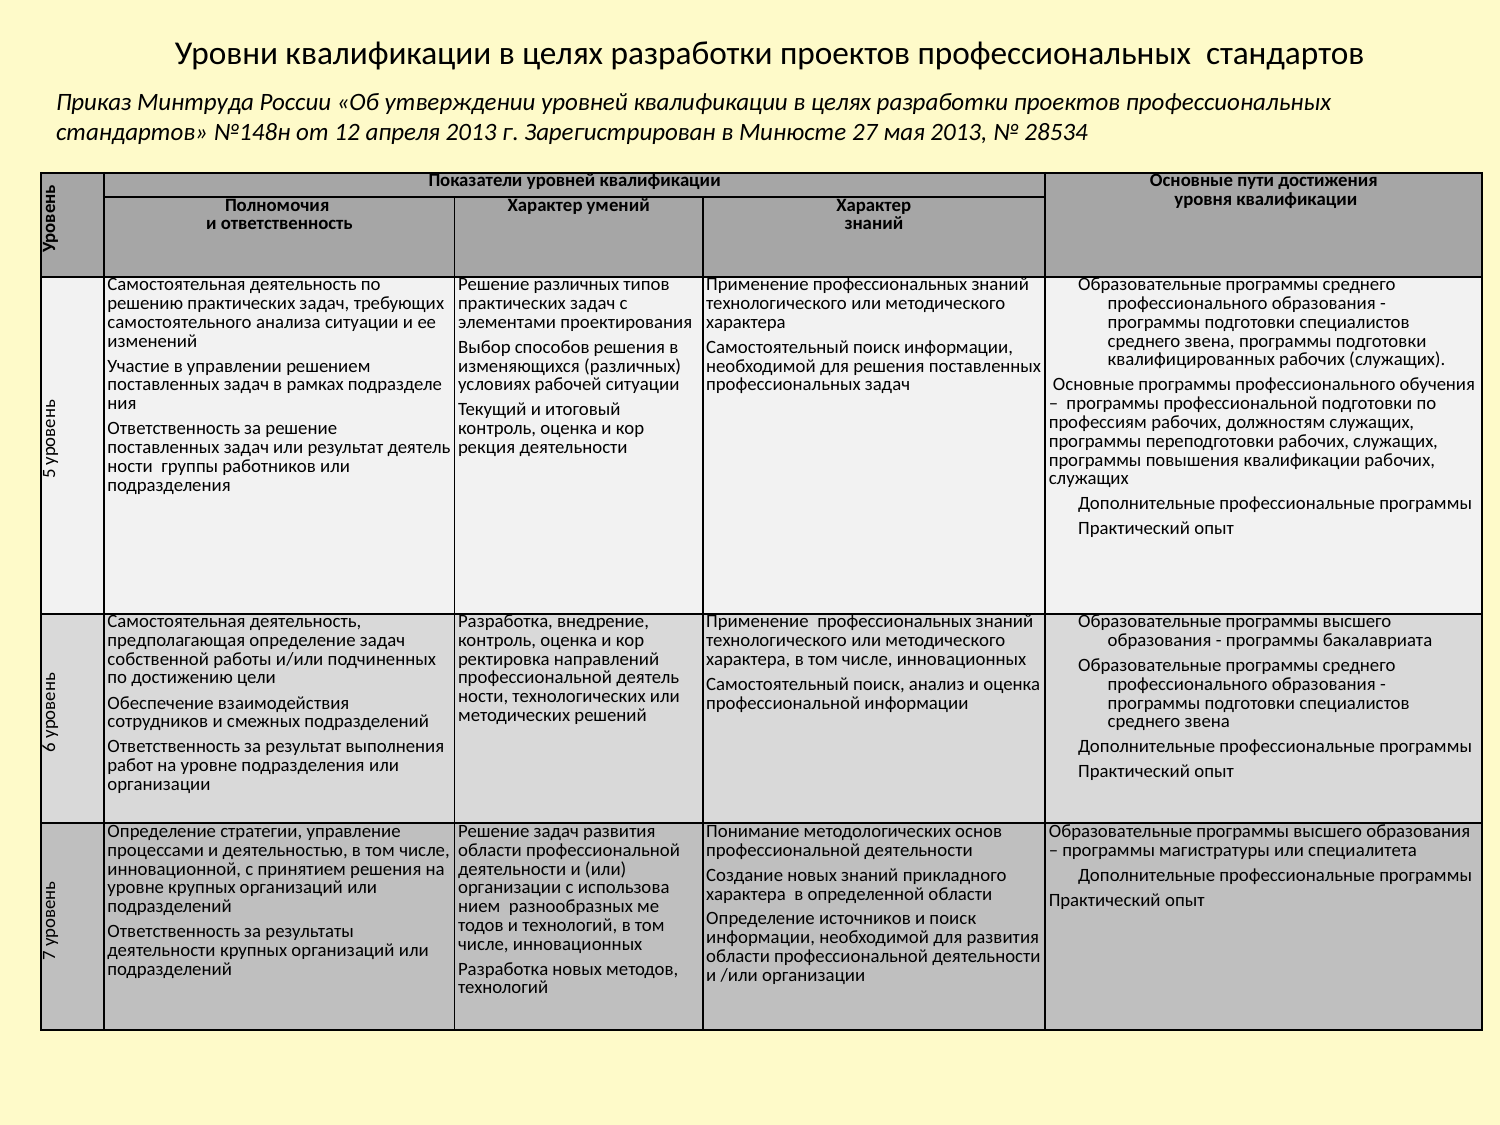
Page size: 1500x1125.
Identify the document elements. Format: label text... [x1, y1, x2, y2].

table_cell Определение стратегии, управление процессами и деятельностью, в том числе, инновацион­ной, с принятием решения на уровне крупных организа­ций или подразде­лений Ответствен­ность за результаты деятельности круп­ных организаций или подразделений [105, 824, 454, 1029]
table_cell Образовательные программы высшего образования – программы магистратуры или спе­циалитета Дополнительные профессиональные программы Практический опыт [1046, 824, 1481, 1029]
table_cell 5 уро­вень [42, 278, 103, 613]
table_cell Понимание методологических ос­нов профессиональной деятельности Создание новых знаний прикладного характера в определенной области Определение источников и поиск информации, необходимой для развития области профессиональной деятельно­сти и /или организации [704, 824, 1044, 1029]
title Уровни квалификации в целях разработки проектов профессиональных стандартов [41, 19, 1500, 83]
table_cell Образовательные программы среднего профессионального образования - программы подготовки специалистов среднего звена, программы подготовки квалифицированных рабочих (служащих). Основные программы профессионального обуче­ния – программы профессиональной подготовки по профессиям рабочих, должностям служащих, программы переподготовки рабочих, служащих, программы повышения квалификации рабочих, служащих Дополнительные профессиональные программы Практический опыт [1046, 278, 1481, 613]
table_cell Образовательные программы высшего образования - программы бакалавриата Образовательные программы среднего профессио­нального образова­ния - программы подготовки специалистов среднего звена Дополнительные профессиональные программы Практический опыт [1046, 615, 1481, 822]
table_cell Самостоятельная деятельность, предполагающая определение задач собственной работы и/или подчиненных по достижению цели Обеспечение взаимодействия сотрудников и смежных подразделений Ответственность за результат выполнения работ на уровне подразделения или организации [105, 615, 454, 822]
table_cell Решение различных типов прак­тических задач с элементами проектирования Выбор спосо­бов решения в изменяющихся (раз­личных) усло­виях рабочей ситуации Текущий и итоговый контроль, оценка и кор­рекция деятель­ности [455, 278, 702, 613]
table_cell Характер знаний [704, 198, 1044, 276]
table_cell 6 уровень [42, 615, 103, 822]
table_cell Полномочия и ответствен­ность [105, 198, 454, 276]
text_box Приказ Минтруда России «Об утверждении уровней квалификации в целях разработки проектов профессиональных стандартов» №148н от 12 апреля 2013 г. Зарегистрирован в Минюсте 27 мая 2013, № 28534 [41, 78, 1471, 153]
table_cell Применение профессиональных знаний технологического или методического харак­тера Самостоятельный поиск информа­ции, необ­ходимой для ре­шения постав­ленных профессиональных за­дач [704, 278, 1044, 613]
table_cell 7 уровень [42, 824, 103, 1029]
table_header Уро­вень [42, 174, 103, 276]
table_header Показатели уровней квалификации [105, 174, 1044, 196]
table_cell Разработка, внедрение, контроль, оценка и кор­ректировка направлений профессиональной деятель­но­сти, технологических или методических ре­шений [455, 615, 702, 822]
table_cell Характер умений [455, 198, 702, 276]
table_header Основные пути достижения уровня квалифи­кации [1046, 174, 1481, 276]
table_cell Самостоятельная деятельность по решению практических задач, требу­ющих самостоя­тельного анализа ситуации и ее изменений Участие в управлении решением поставленных задач в рамках подразделе­ния Ответственность за решение поставленных задач или результат деятель­ности группы работников или подразделения [105, 278, 454, 613]
table_cell Решение задач развития области профессиональной дея­тель­ности и (или) организации с использова­нием разно­образных ме­тодов и технологий, в том числе, инновационных Разработка новых мето­дов, технологий [455, 824, 702, 1029]
table_cell Применение профессиональных знаний технологического или методического харак­тера, в том числе, инновационных Самостоятельный поиск, ана­лиз и оценка профессиональной информа­ции [704, 615, 1044, 822]
